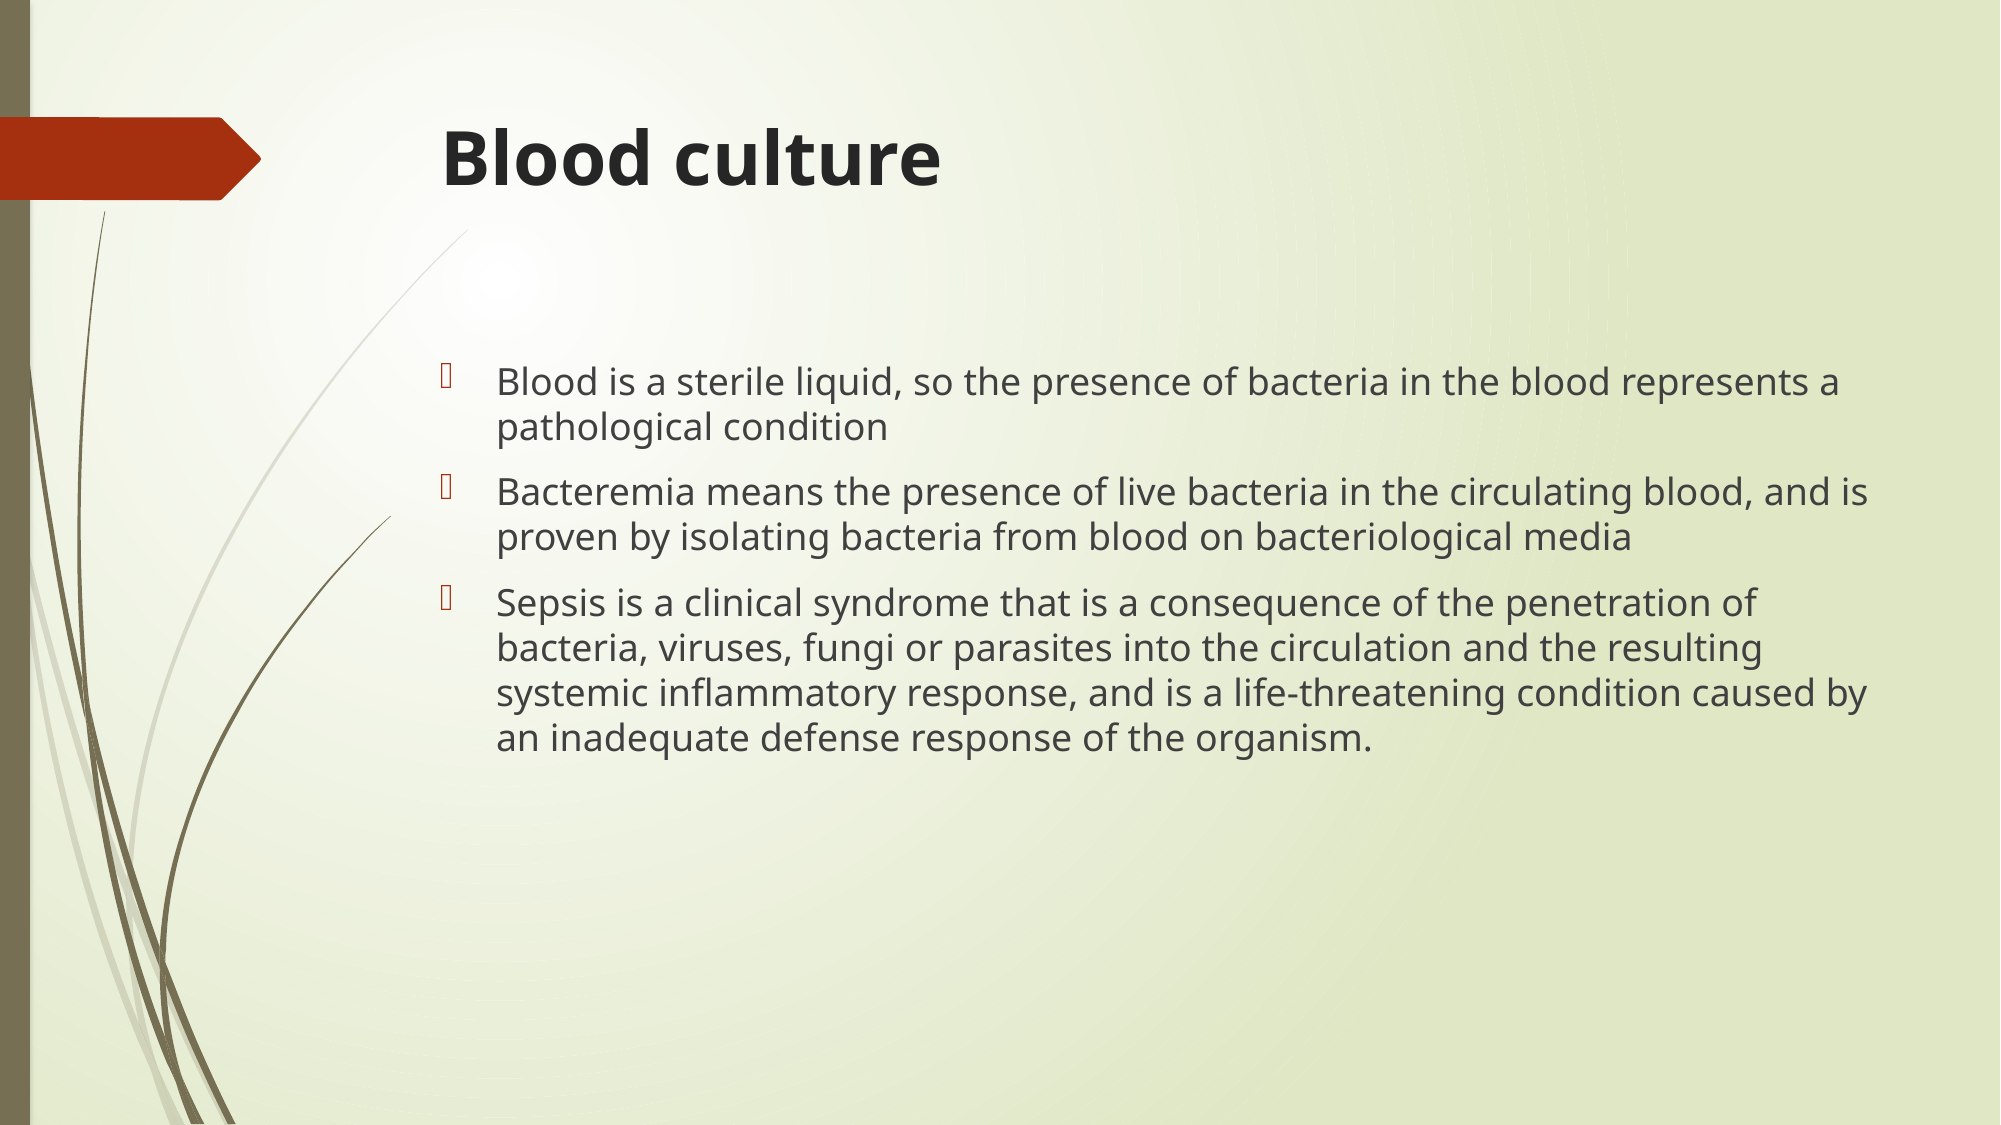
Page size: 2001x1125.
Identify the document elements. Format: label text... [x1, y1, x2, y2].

title Blood culture [425, 102, 1888, 313]
list Blood is a sterile liquid, so the presence of bacteria in the blood represents a pathological condition Bacteremia means the presence of live bacteria in the circulating blood, and is proven by isolating bacteria from blood on bacteriological media Sepsis is a clinical syndrome that is a consequence of the penetration of bacteria, viruses, fungi or parasites into the circulation and the resulting systemic inflammatory response, and is a life-threatening condition caused by an inadequate defense response of the organism. [424, 350, 1888, 970]
